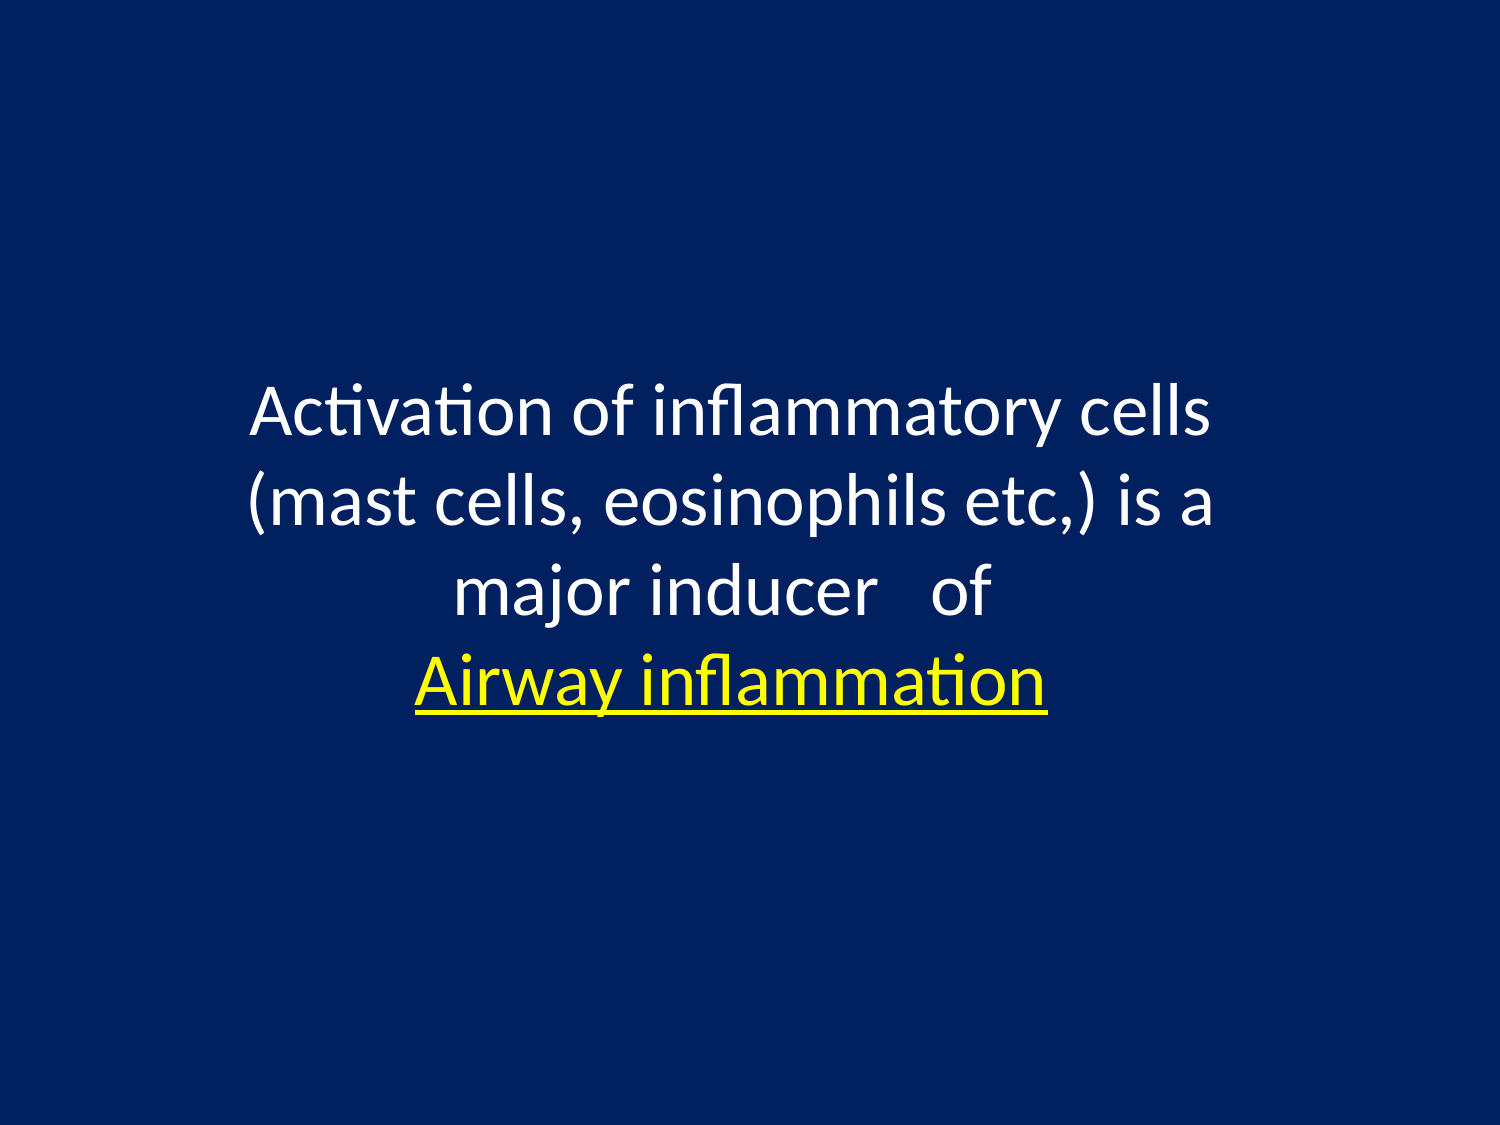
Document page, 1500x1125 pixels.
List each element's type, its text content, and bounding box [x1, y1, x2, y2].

title Activation of inflammatory cells (mast cells, eosinophils etc,) is a major inducer of Airway inflammation [150, 350, 1313, 730]
